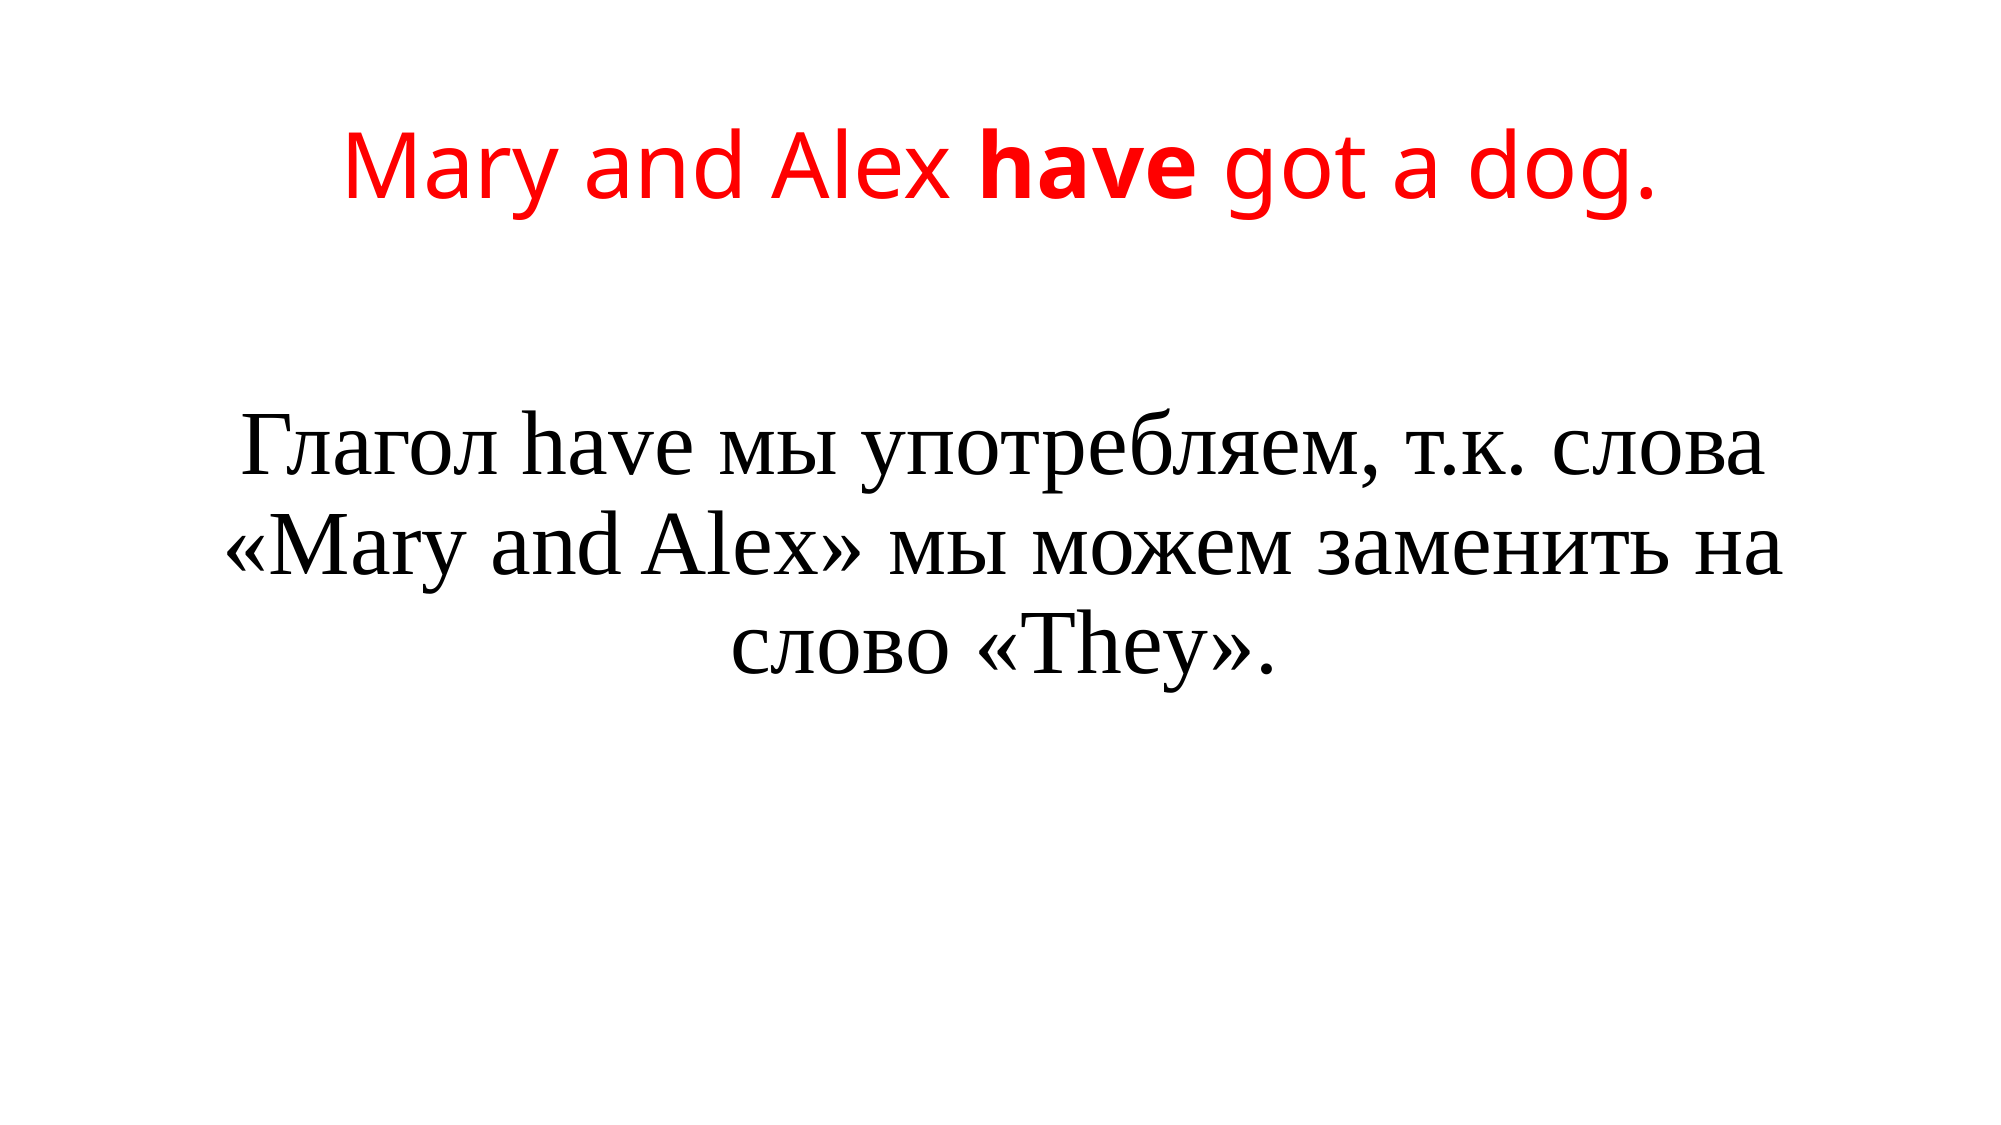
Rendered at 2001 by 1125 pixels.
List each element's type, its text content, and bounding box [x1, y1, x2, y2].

text_box Глагол have мы употребляем, т.к. слова «Mary and Alex» мы можем заменить на слово «They». [125, 361, 1883, 727]
title Mary and Alex have got a dog. [137, 59, 1863, 278]
